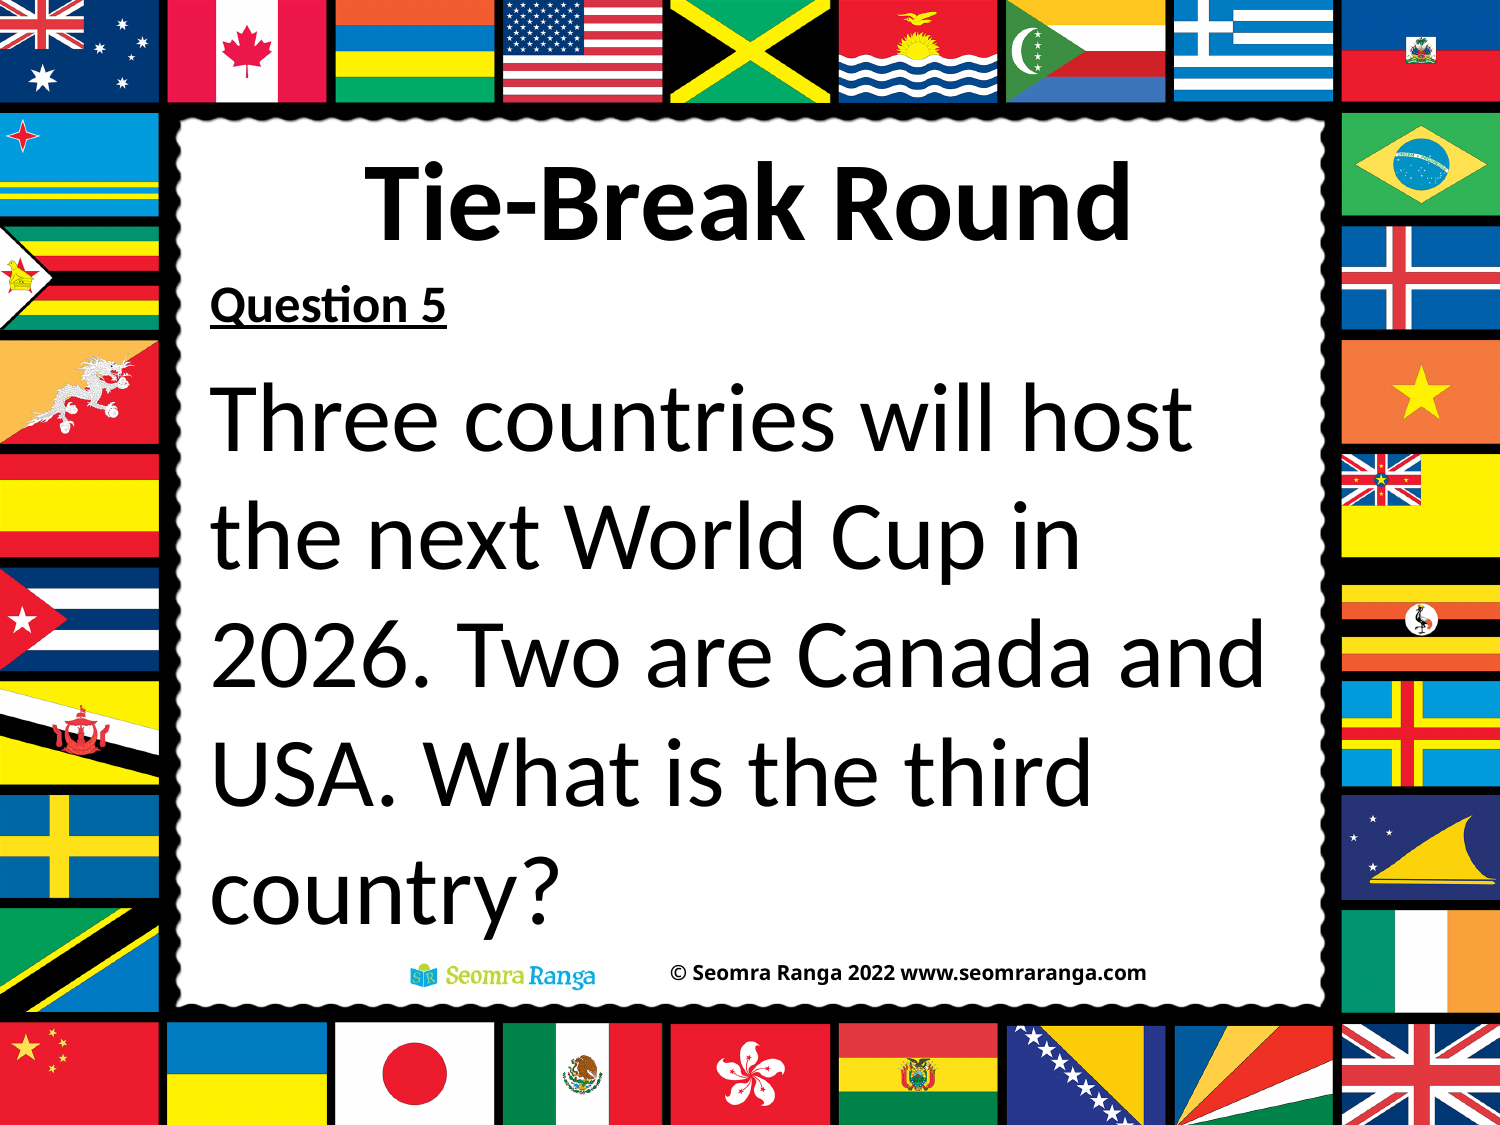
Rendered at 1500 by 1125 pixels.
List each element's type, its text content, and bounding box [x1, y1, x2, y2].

list Question 5 Three countries will host the next World Cup in 2026. Two are Canada and USA. What is the third country? [194, 261, 1306, 953]
picture [10, 122, 36, 150]
picture [0, 0, 1500, 1125]
text_box © Seomra Ranga 2022 www.seomraranga.com [631, 953, 1187, 993]
title Tie-Break Round [183, 101, 1317, 290]
